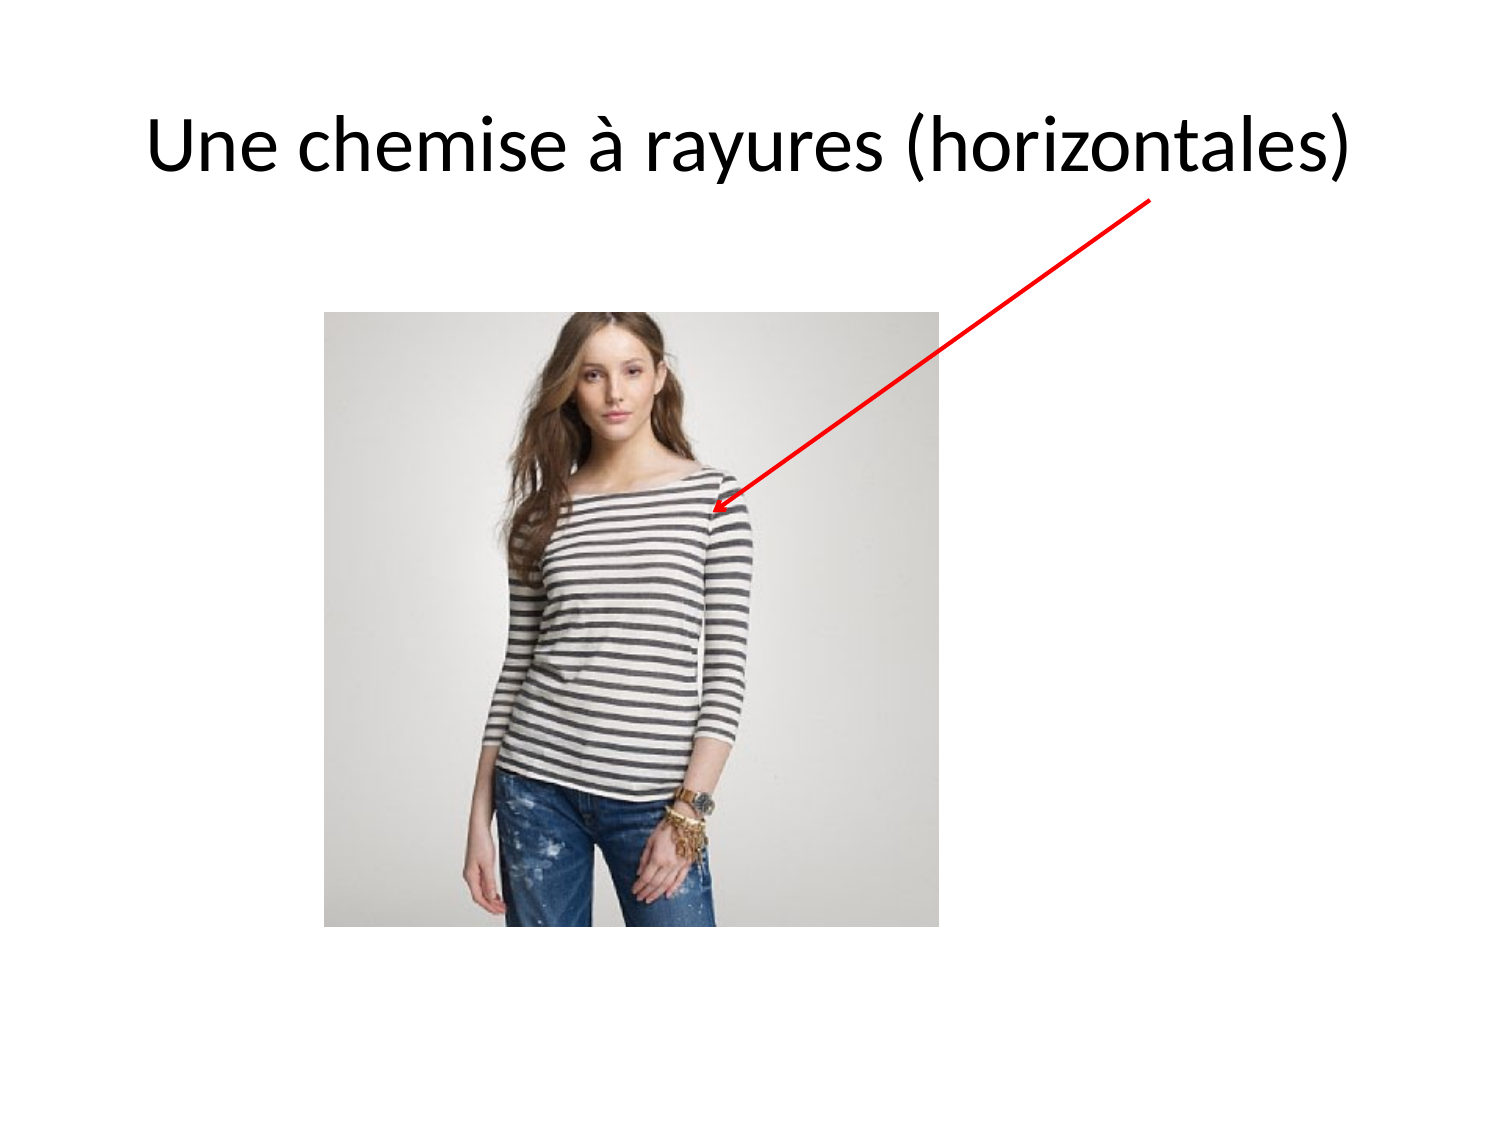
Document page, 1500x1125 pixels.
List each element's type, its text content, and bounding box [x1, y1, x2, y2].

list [324, 312, 940, 927]
title Une chemise à rayures (horizontales) [75, 45, 1425, 233]
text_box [712, 199, 1151, 513]
